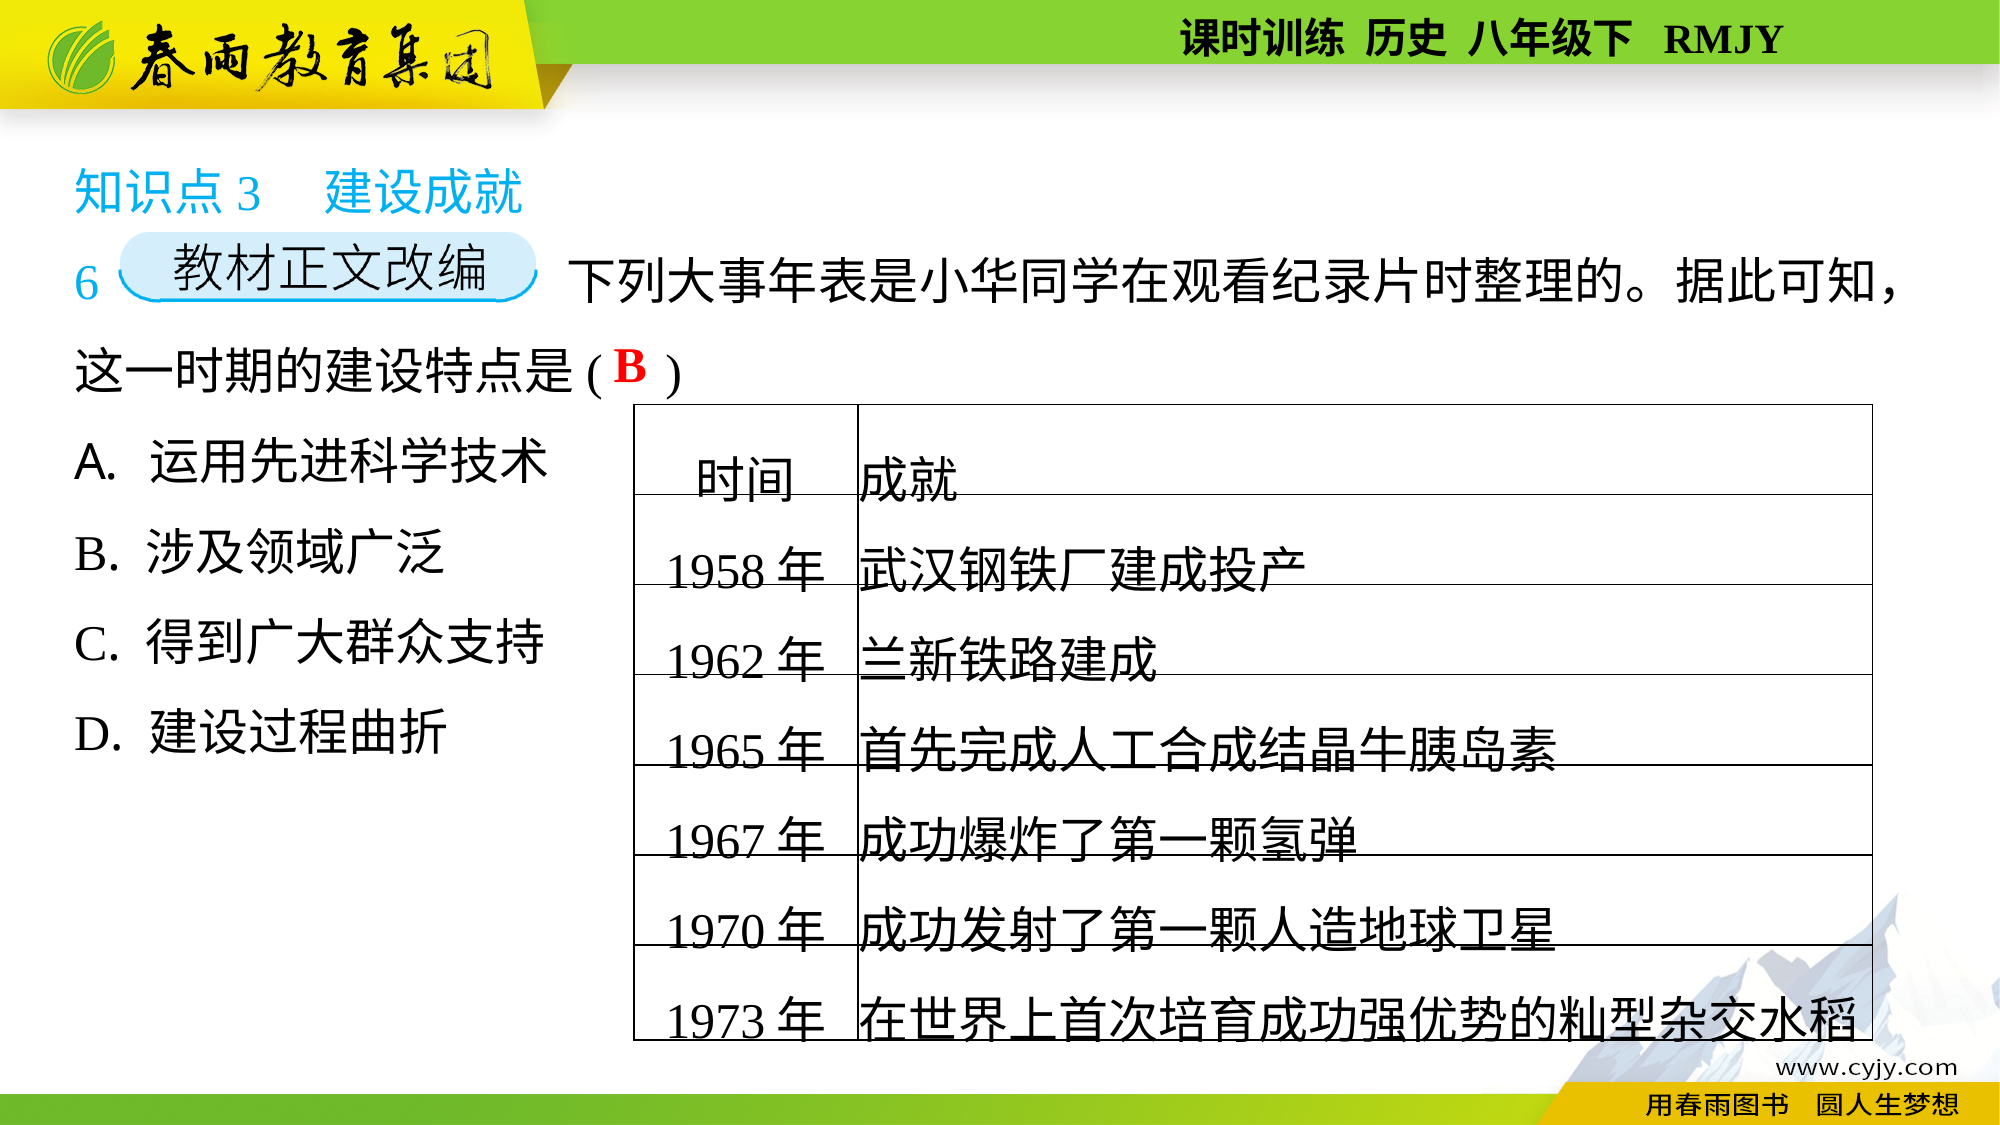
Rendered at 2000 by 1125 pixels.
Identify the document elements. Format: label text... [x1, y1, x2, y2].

text_box B [598, 324, 662, 400]
table_cell 1965年 [635, 675, 857, 764]
table_cell 1967年 [635, 766, 857, 854]
list 知识点3 建设成就 6 下列大事年表是小华同学在观看纪录片时整理的。据此可知，这一时期的建设特点是( ) 运用先进科学技术 B. 涉及领域广泛 C. 得到广大群众支持 D. 建设过程曲折 [59, 122, 1944, 774]
picture [0, 0, 2000, 1125]
table_cell 成功爆炸了第一颗氢弹 [859, 766, 1872, 854]
table_header 成就 [859, 405, 1872, 494]
table_cell 兰新铁路建成 [859, 585, 1872, 674]
table_cell 1958年 [635, 495, 857, 584]
table_cell 成功发射了第一颗人造地球卫星 [859, 856, 1872, 944]
table_cell 首先完成人工合成结晶牛胰岛素 [859, 675, 1872, 764]
table_cell 1973年 [635, 946, 857, 1039]
table_cell 1962年 [635, 585, 857, 674]
table_header 时间 [635, 405, 857, 494]
table_cell 1970年 [635, 856, 857, 944]
table_cell 武汉钢铁厂建成投产 [859, 495, 1872, 584]
table_cell 在世界上首次培育成功强优势的籼型杂交水稻 [859, 946, 1872, 1039]
